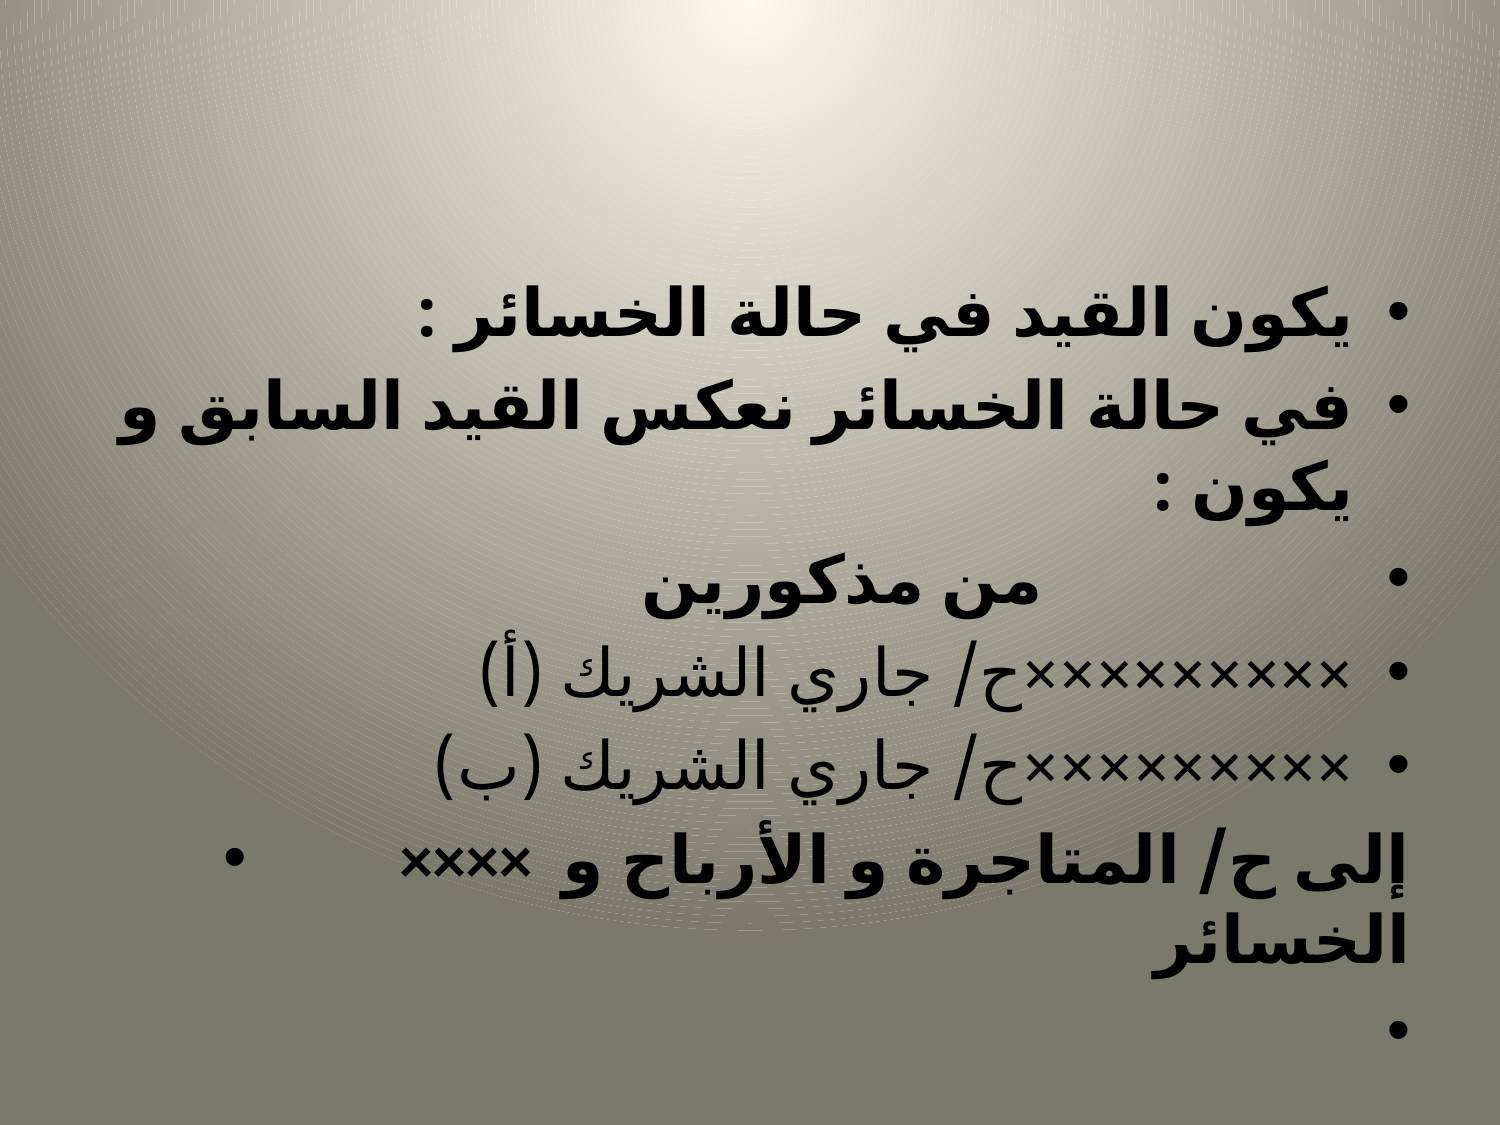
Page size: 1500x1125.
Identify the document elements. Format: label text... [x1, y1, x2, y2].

list يكون القيد في حالة الخسائر : في حالة الخسائر نعكس القيد السابق و يكون : من مذكورين ×××××××××ح/ جاري الشريك (أ) ×××××××××ح/ جاري الشريك (ب) ×××× إلى ح/ المتاجرة و الأرباح و الخسائر [75, 262, 1425, 1005]
